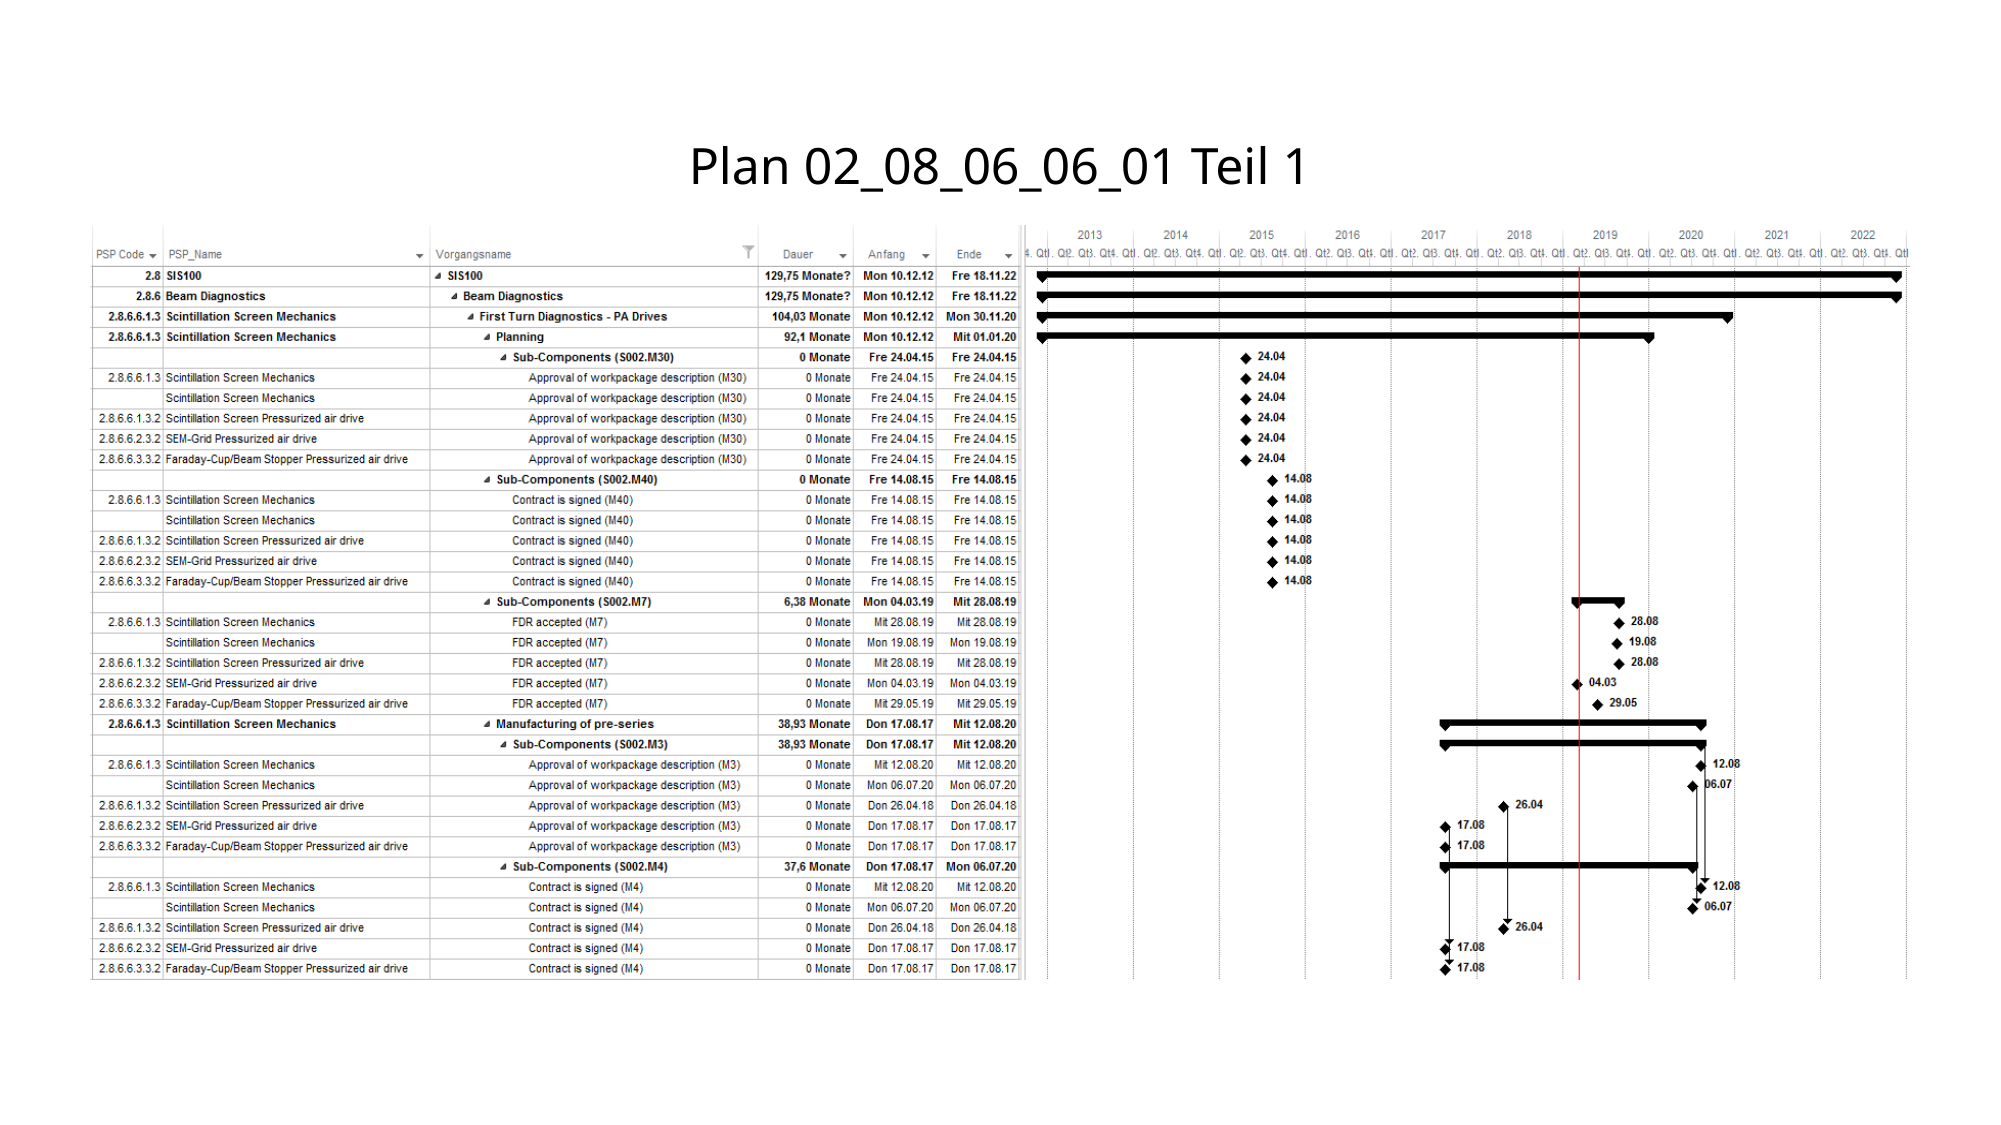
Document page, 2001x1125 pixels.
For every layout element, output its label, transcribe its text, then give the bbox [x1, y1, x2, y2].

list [90, 223, 1910, 980]
title Plan 02_08_06_06_01 Teil 1 [137, 59, 1863, 223]
